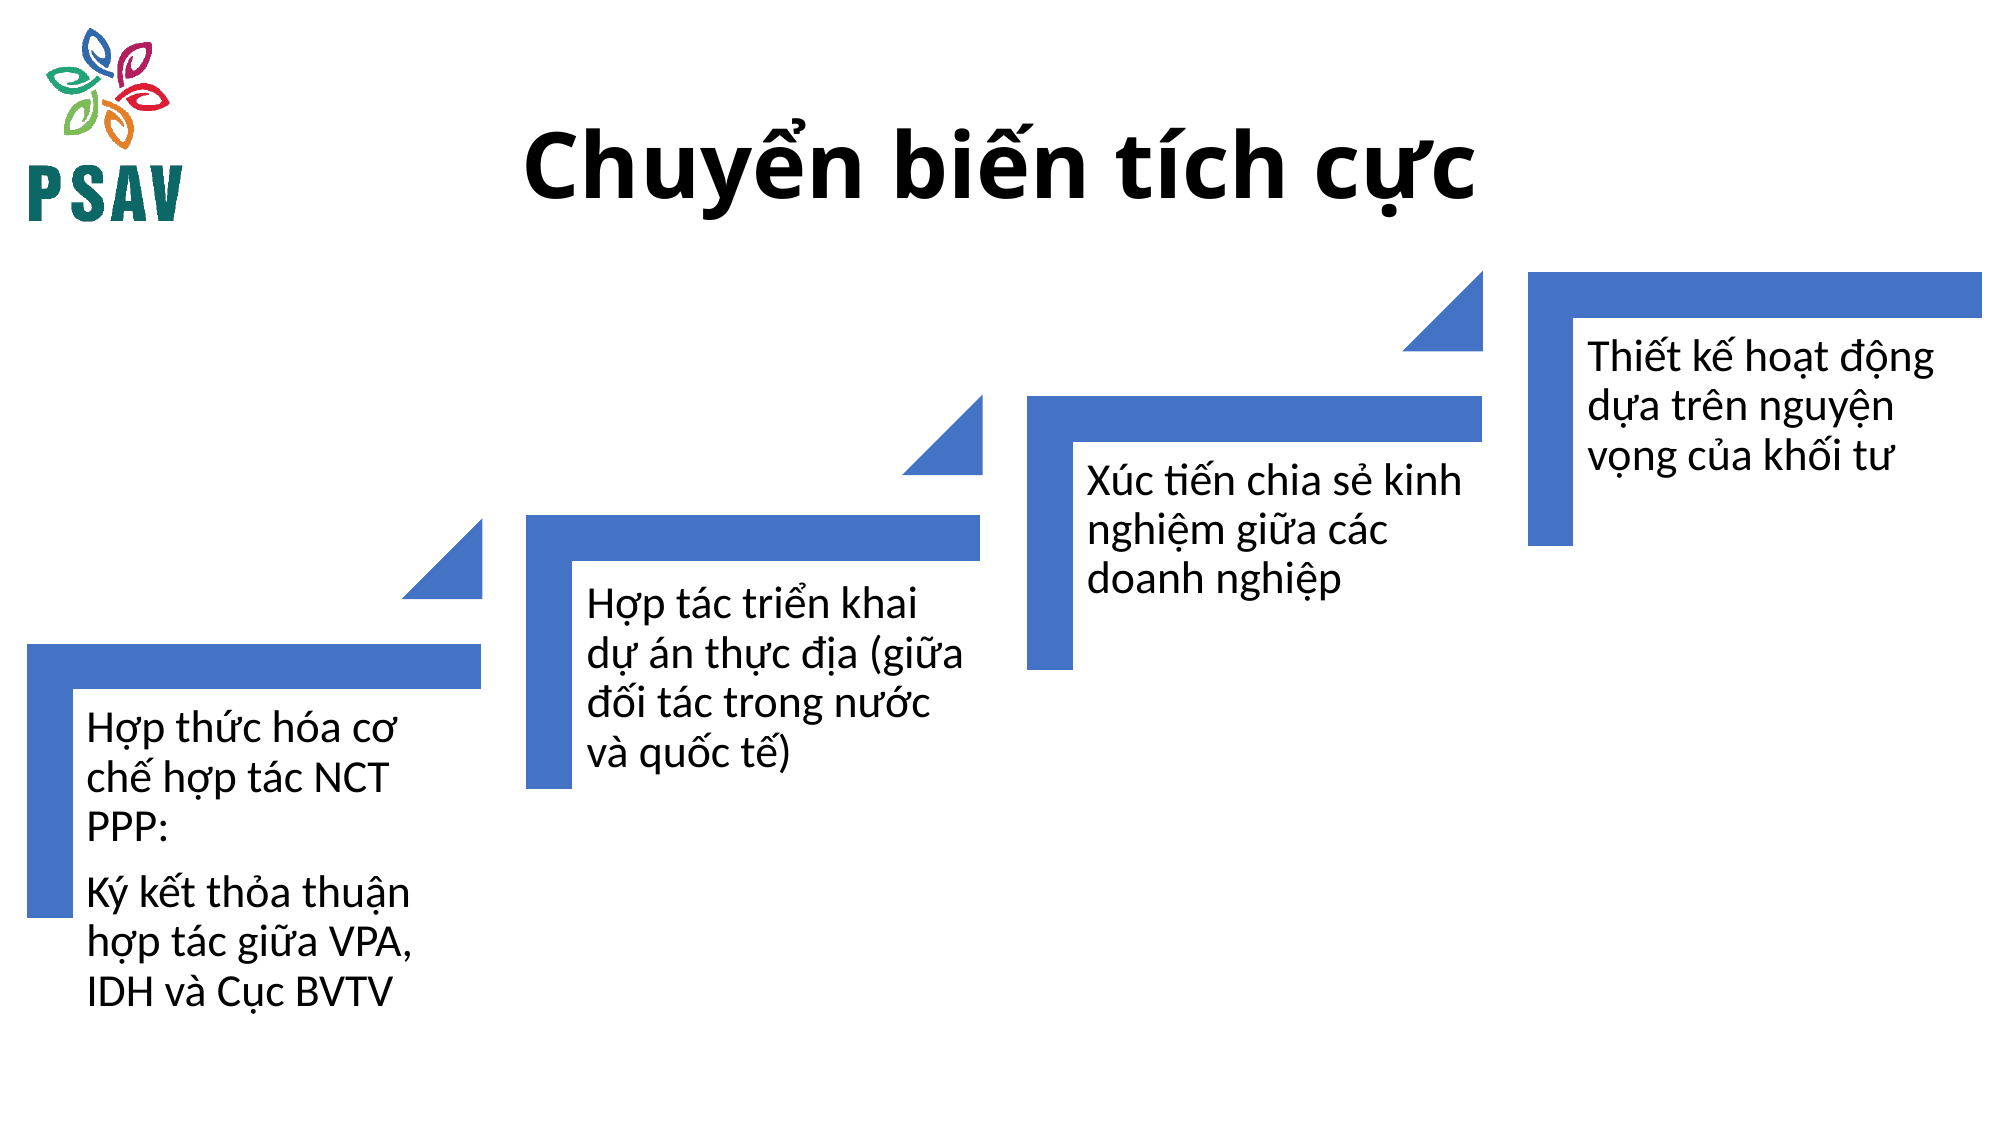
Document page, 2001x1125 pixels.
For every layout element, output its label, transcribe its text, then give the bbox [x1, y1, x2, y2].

title Chuyển biến tích cực [137, 59, 1863, 269]
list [26, 269, 1984, 1052]
picture [26, 28, 189, 239]
